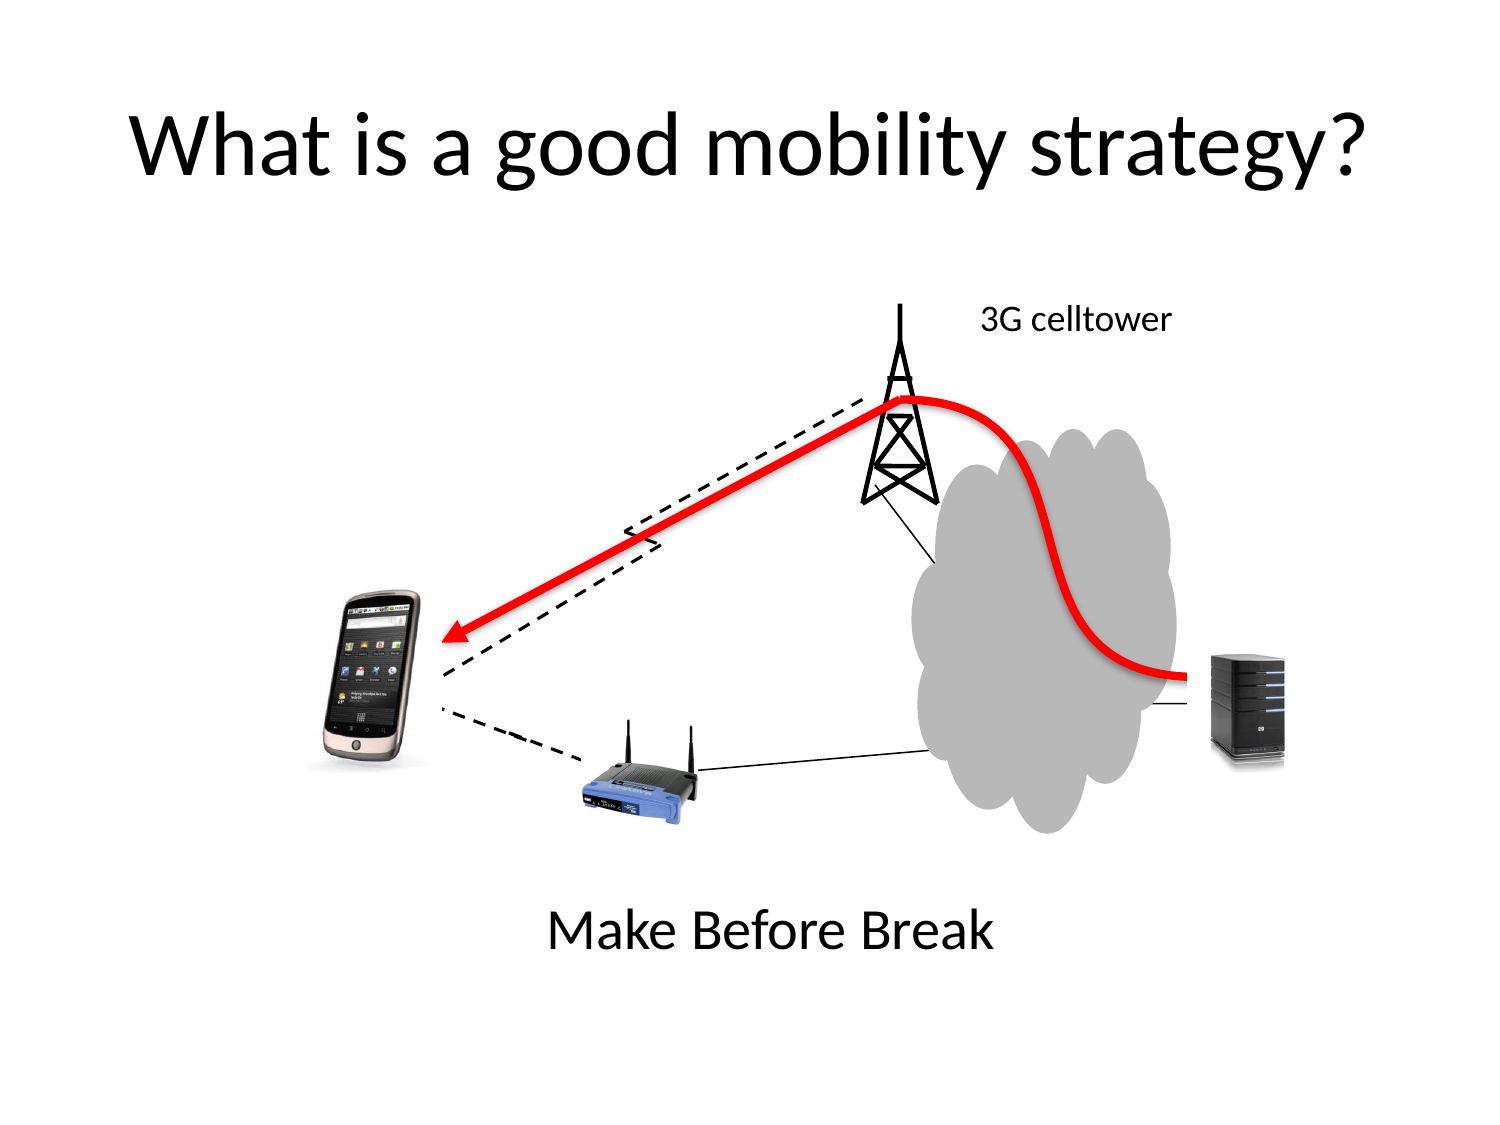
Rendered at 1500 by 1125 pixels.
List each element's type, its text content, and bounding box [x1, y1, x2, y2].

picture [1187, 649, 1312, 774]
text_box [445, 734, 576, 743]
picture [581, 719, 698, 825]
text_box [910, 388, 1189, 688]
picture [295, 581, 442, 773]
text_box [440, 399, 901, 643]
text_box 3G celltower [964, 286, 1188, 347]
text_box Make Before Break [531, 883, 1010, 969]
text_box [701, 746, 967, 773]
title What is a good mobility strategy? [75, 45, 1425, 233]
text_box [445, 651, 863, 678]
text_box [918, 697, 1158, 834]
